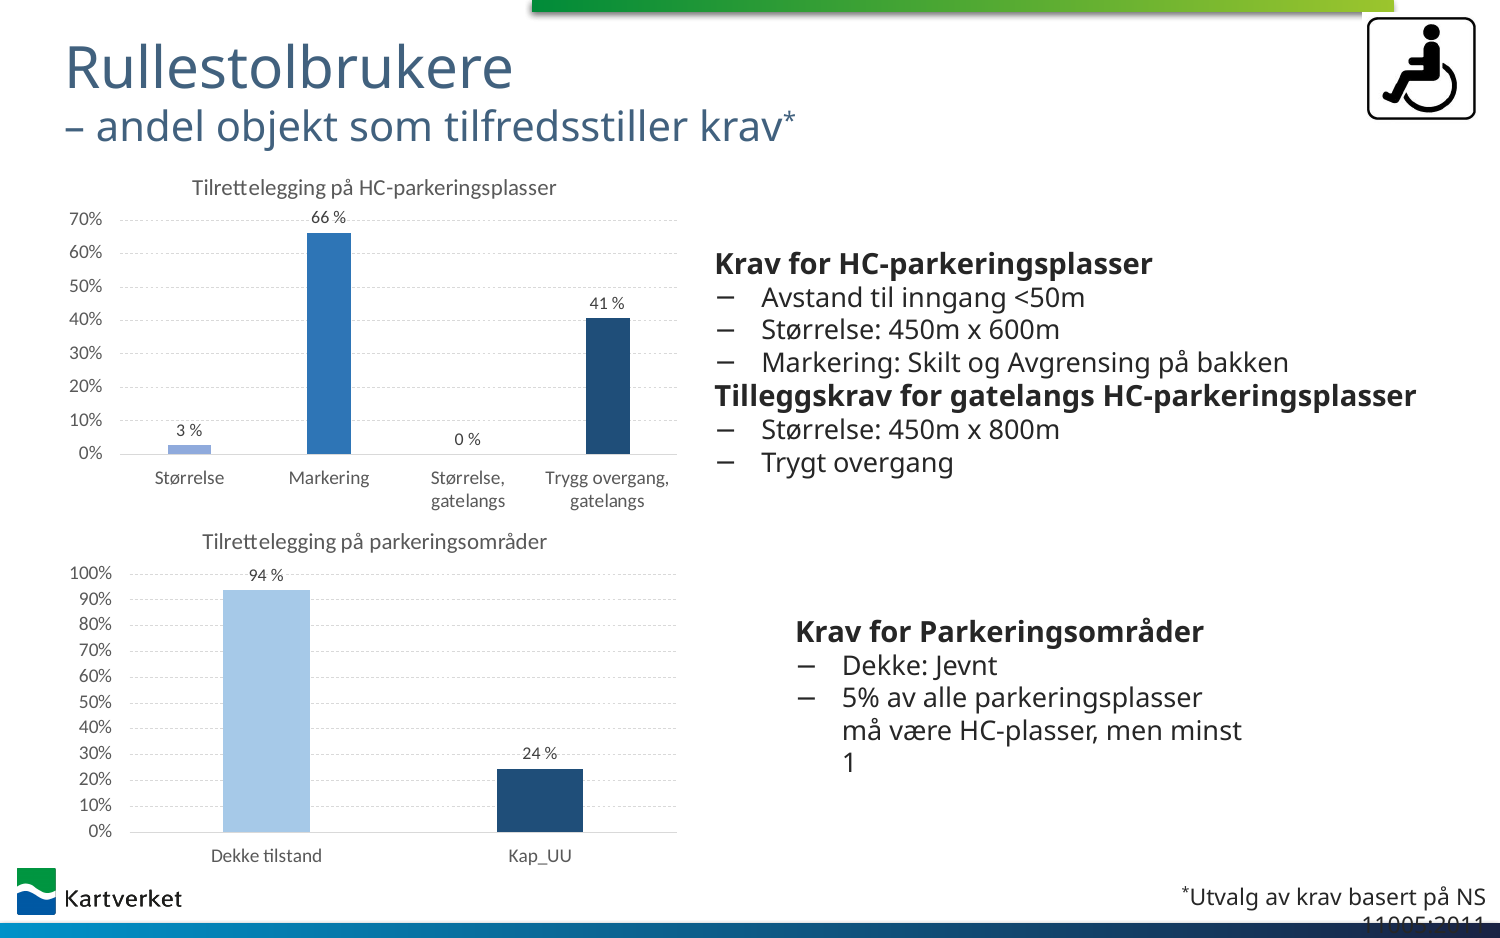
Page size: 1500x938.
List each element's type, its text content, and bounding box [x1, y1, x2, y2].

text_box Krav for Parkeringsområder Dekke: Jevnt 5% av alle parkeringsplasser må være HC-plasser, men minst 1 [780, 605, 1261, 786]
picture [62, 166, 688, 519]
picture [1362, 12, 1481, 126]
text_box Krav for HC-parkeringsplasser Avstand til inngang <50m Størrelse: 450m x 600m Markering: Skilt og Avgrensing på bakken Tilleggskrav for gatelangs HC-parkeringsplasser Størrelse: 450m x 800m Trygt overgang [699, 237, 1433, 485]
text_box *Utvalg av krav basert på NS 11005:2011 [1068, 873, 1500, 938]
picture [62, 520, 688, 874]
text_box Rullestolbrukere – andel objekt som tilfredsstiller krav* [49, 25, 1431, 158]
